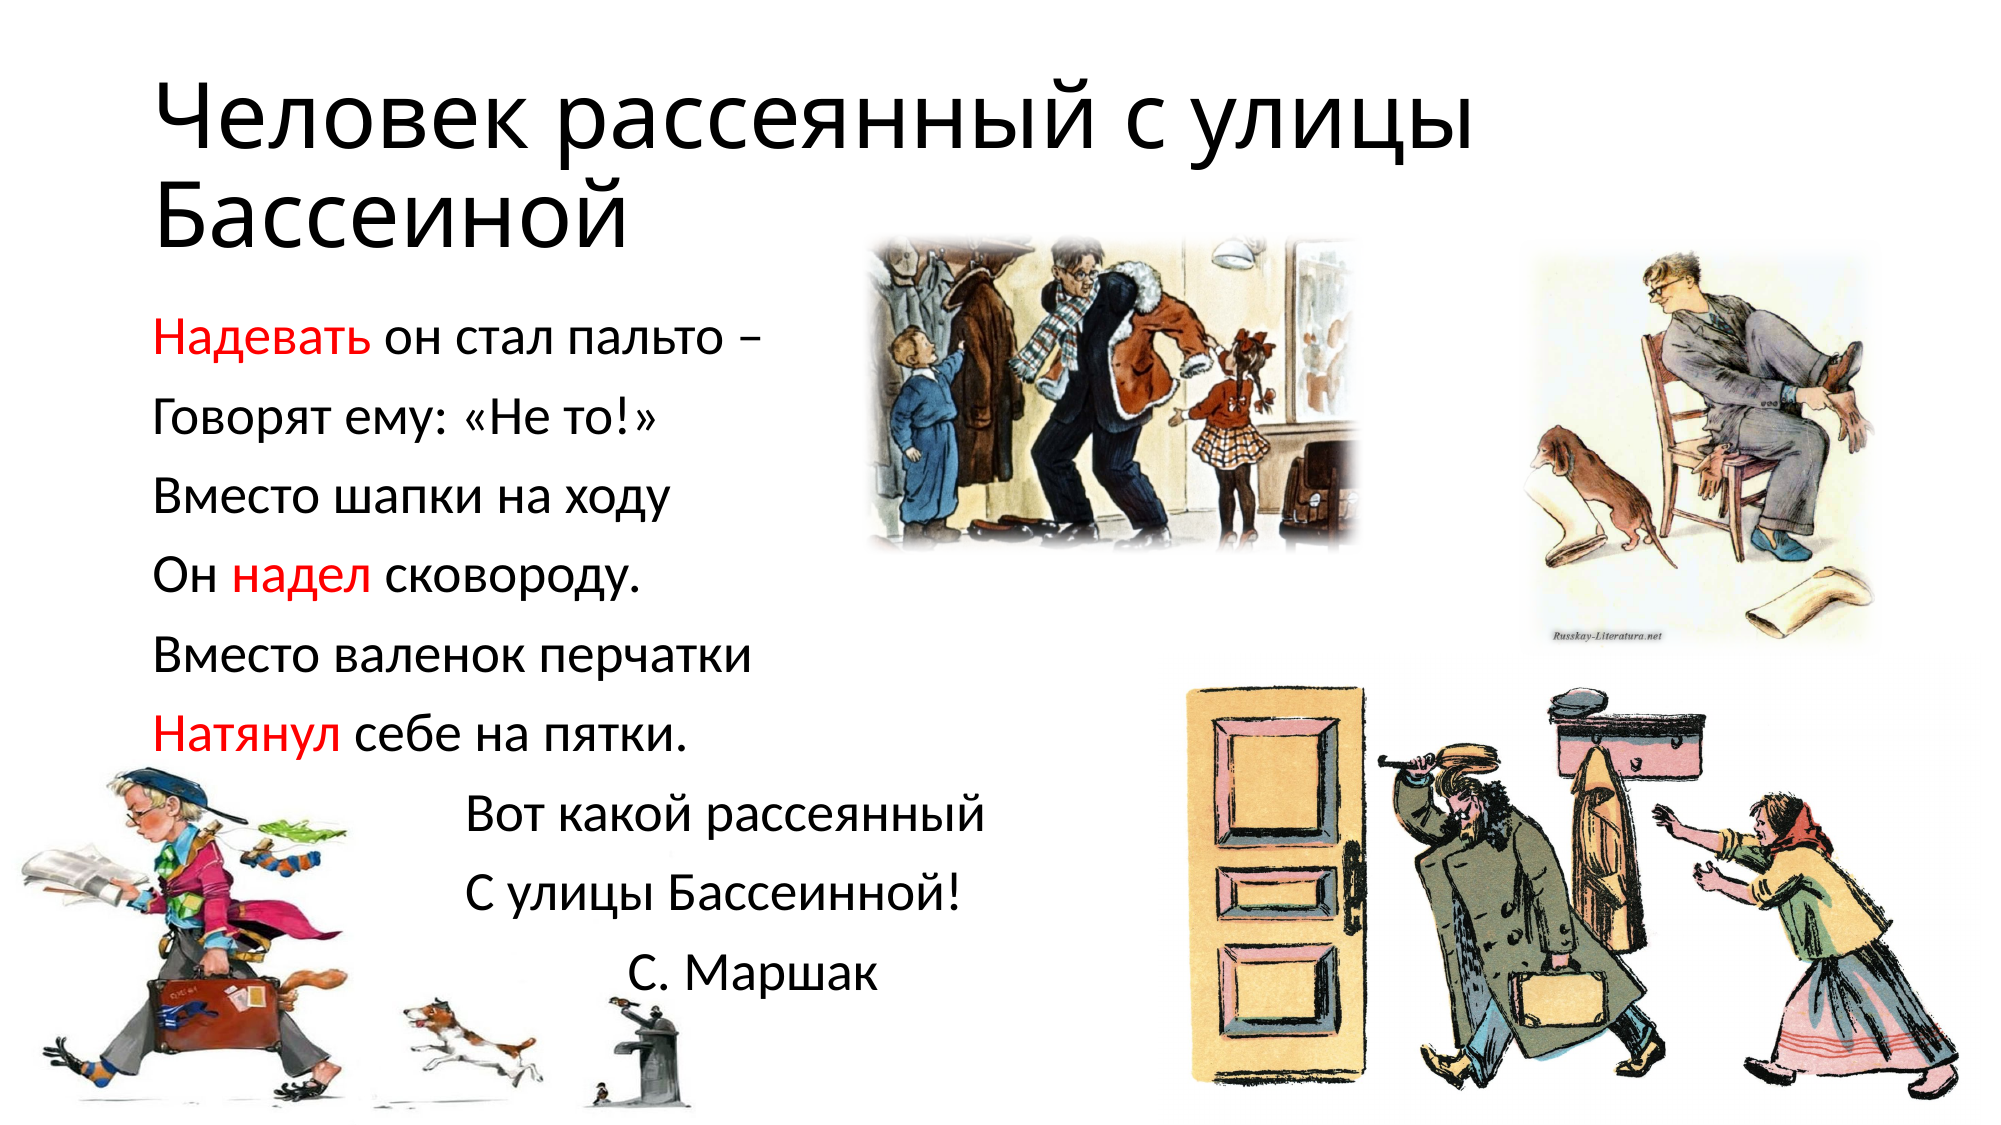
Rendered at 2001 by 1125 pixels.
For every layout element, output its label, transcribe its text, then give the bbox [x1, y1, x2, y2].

list Надевать он стал пальто – Говорят ему: «Не то!» Вместо шапки на ходу Он надел сковороду. Вместо валенок перчатки Натянул себе на пятки. Вот какой рассеянный С улицы Бассеинной! С. Маршак [137, 299, 1518, 1014]
picture [1158, 238, 1981, 1125]
picture [861, 231, 1365, 556]
picture [0, 759, 696, 1125]
title Человек рассеянный с улицы Бассеиной [137, 59, 1863, 278]
